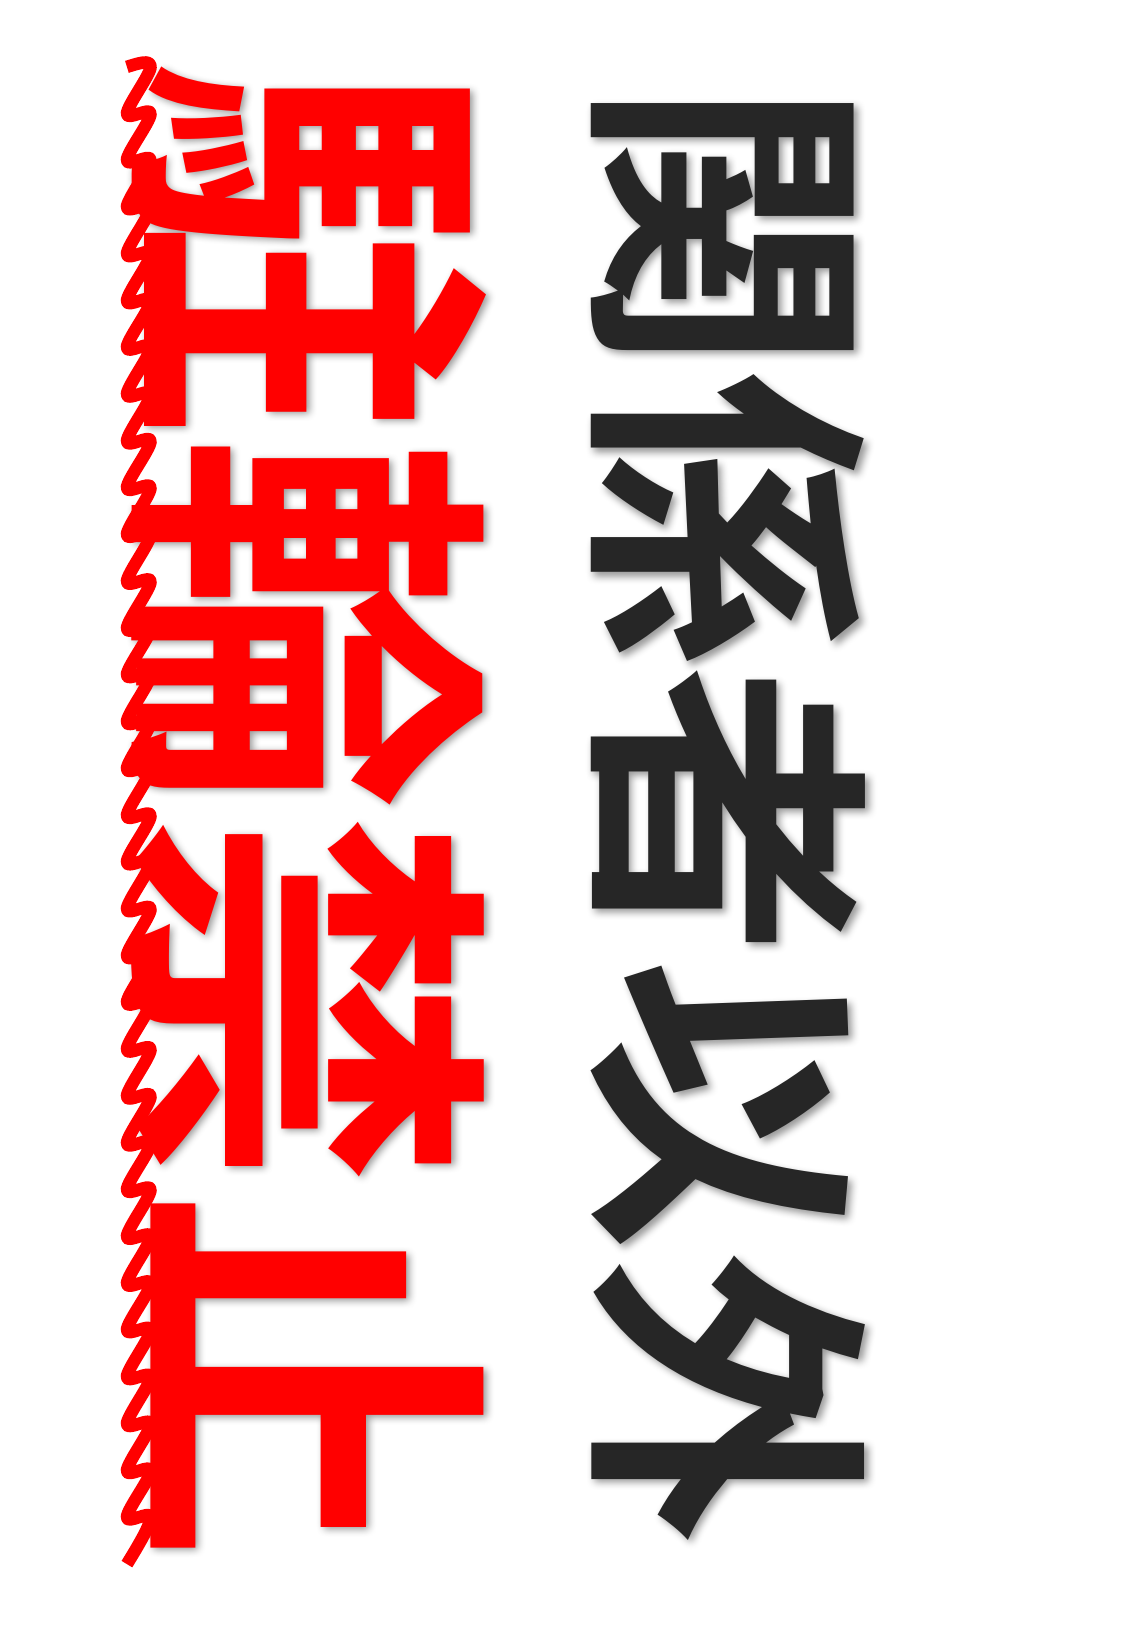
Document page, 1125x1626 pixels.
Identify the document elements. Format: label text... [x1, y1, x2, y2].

text_box 関係者以外 駐輪禁止 [82, 44, 1060, 1579]
text_box [126, 62, 151, 1565]
